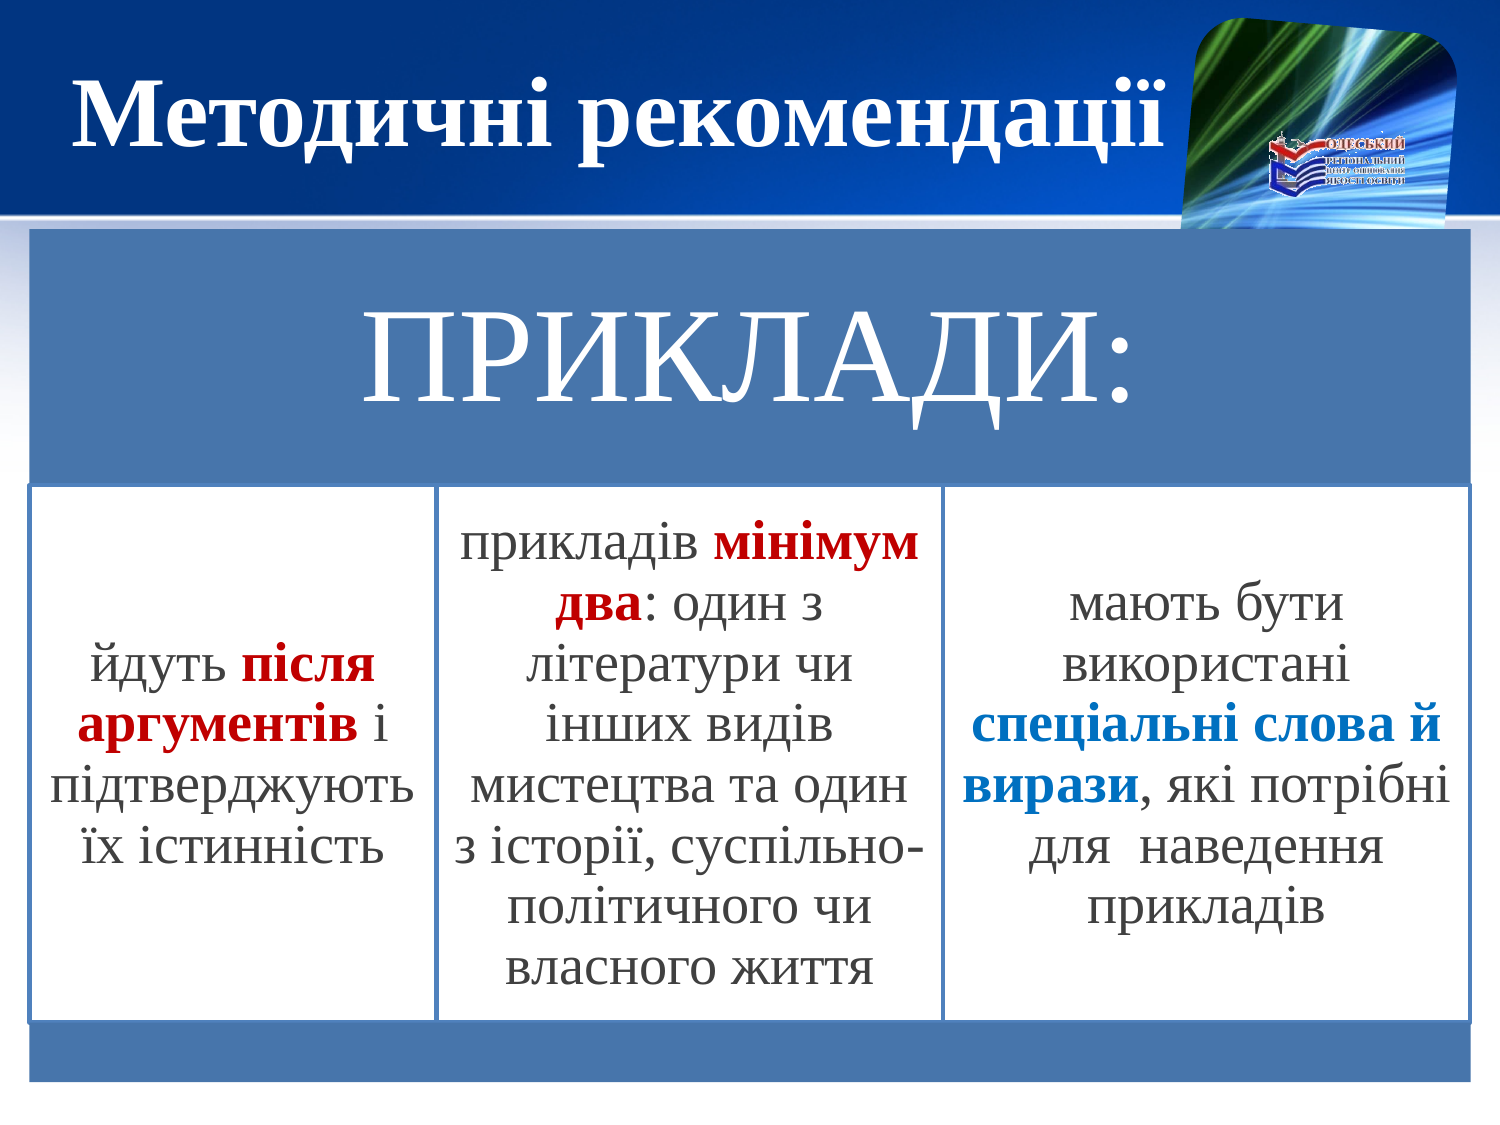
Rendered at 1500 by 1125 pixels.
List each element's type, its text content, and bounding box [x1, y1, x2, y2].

picture [0, 0, 1500, 1125]
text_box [29, 228, 1471, 1083]
title Методичні рекомендації [37, 12, 1225, 200]
